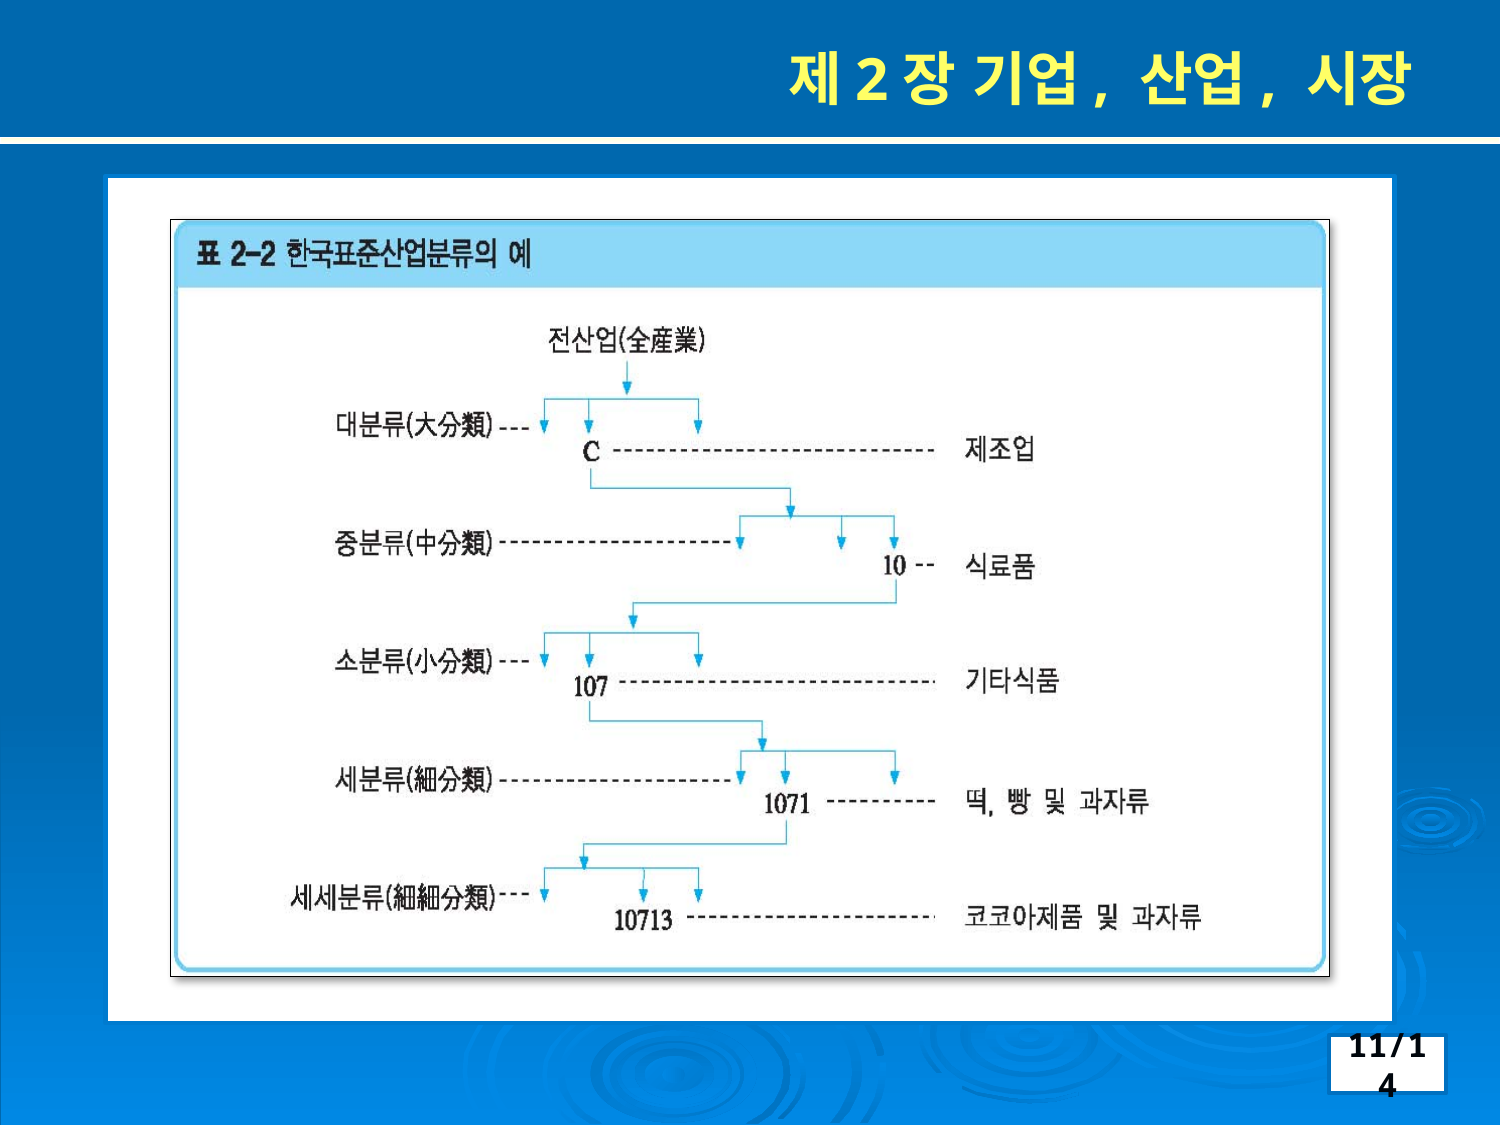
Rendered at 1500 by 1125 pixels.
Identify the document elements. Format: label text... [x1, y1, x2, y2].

text_box 11/14 [1327, 1033, 1448, 1095]
text_box 제2장 기업, 산업, 시장 [773, 35, 1443, 120]
text_box [0, 137, 1500, 144]
text_box [103, 174, 1397, 1025]
picture [170, 219, 1329, 977]
